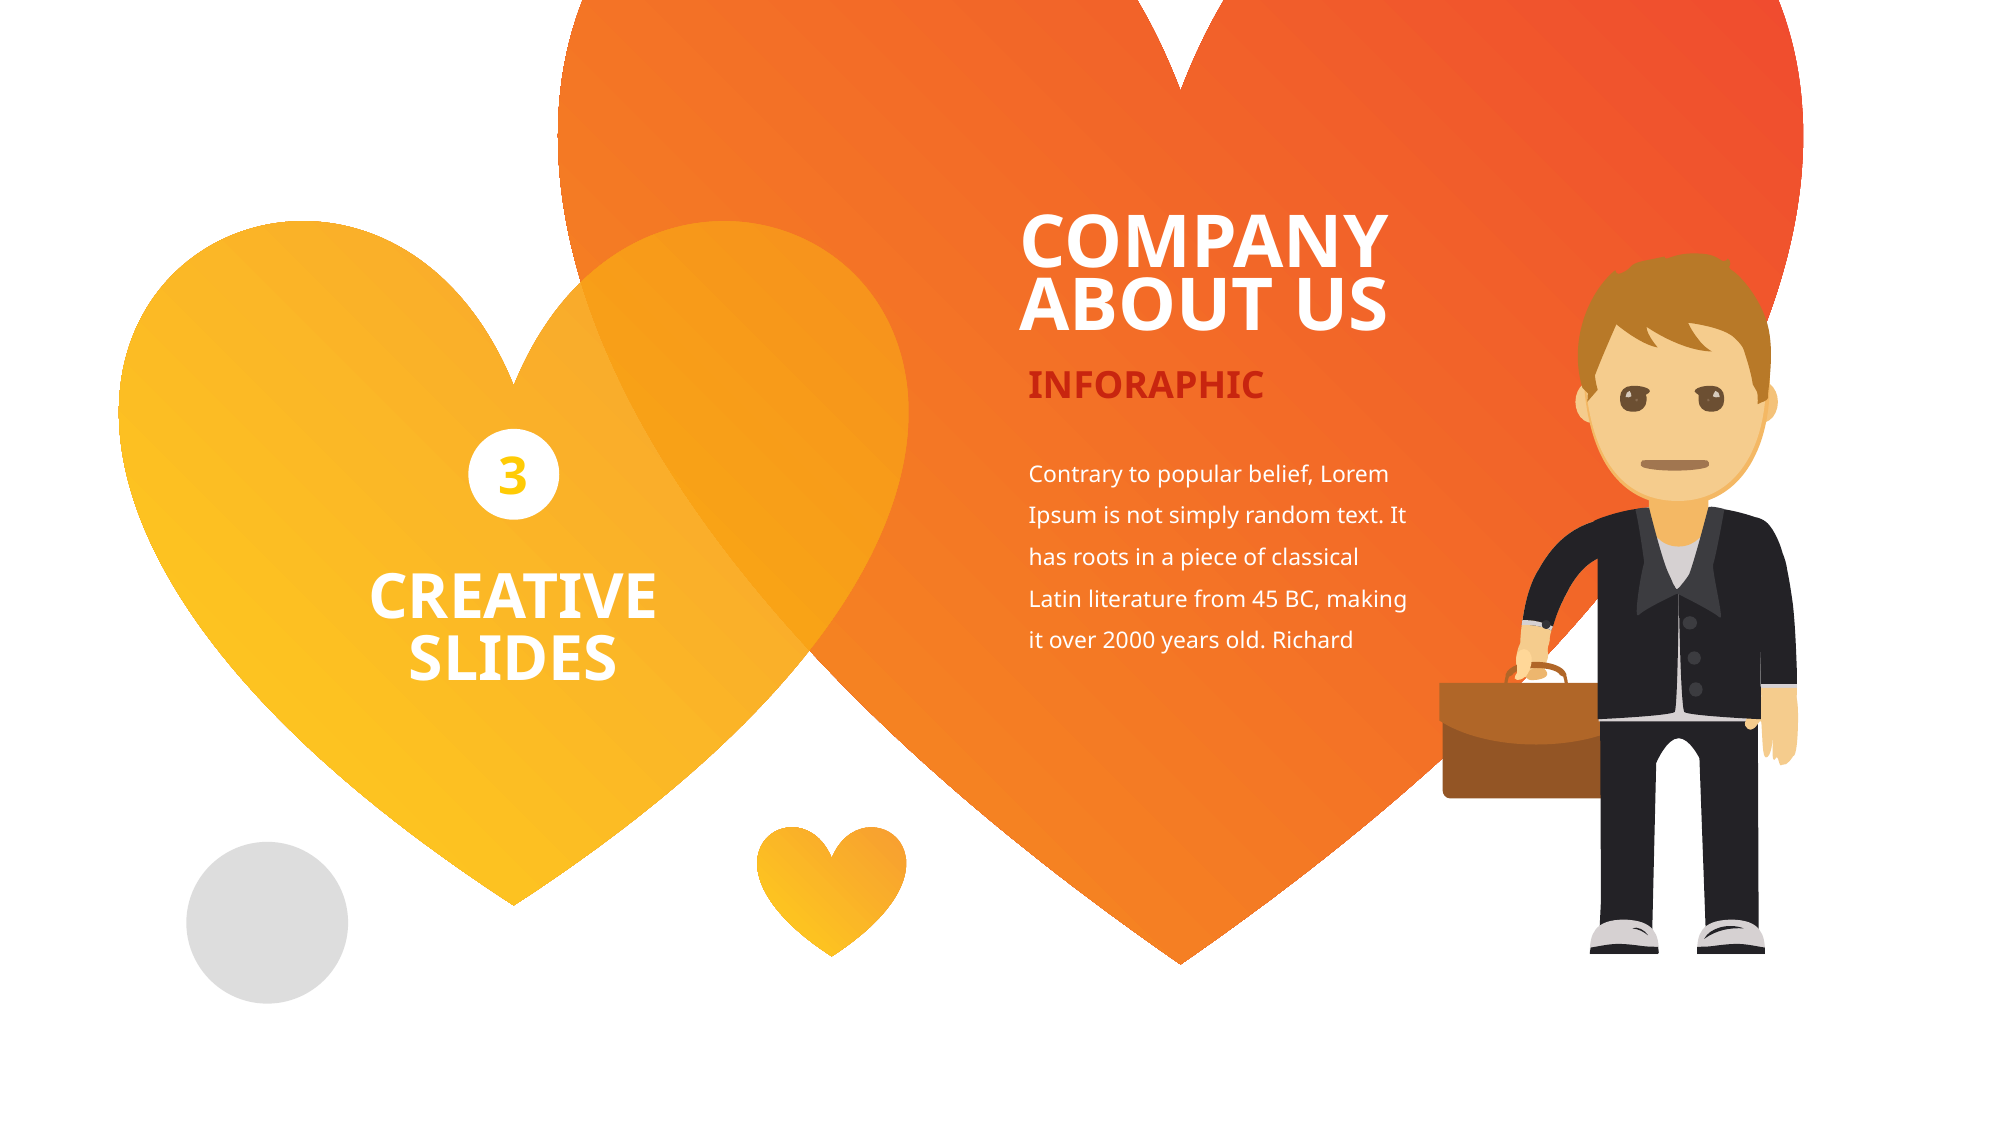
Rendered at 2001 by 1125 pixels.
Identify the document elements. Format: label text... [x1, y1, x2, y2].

text_box INFORAPHIC [1013, 353, 1280, 413]
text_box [338, 428, 689, 703]
text_box [185, 840, 350, 1005]
text_box Contrary to popular belief, Lorem Ipsum is not simply random text. It has roots in a piece of classical Latin literature from 45 BC, making it over 2000 years old. Richard [1013, 437, 1434, 661]
text_box [756, 826, 908, 958]
text_box COMPANY ABOUT US [1004, 212, 1415, 353]
text_box [117, 220, 910, 907]
text_box [556, 0, 1805, 966]
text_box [1439, 253, 1799, 955]
